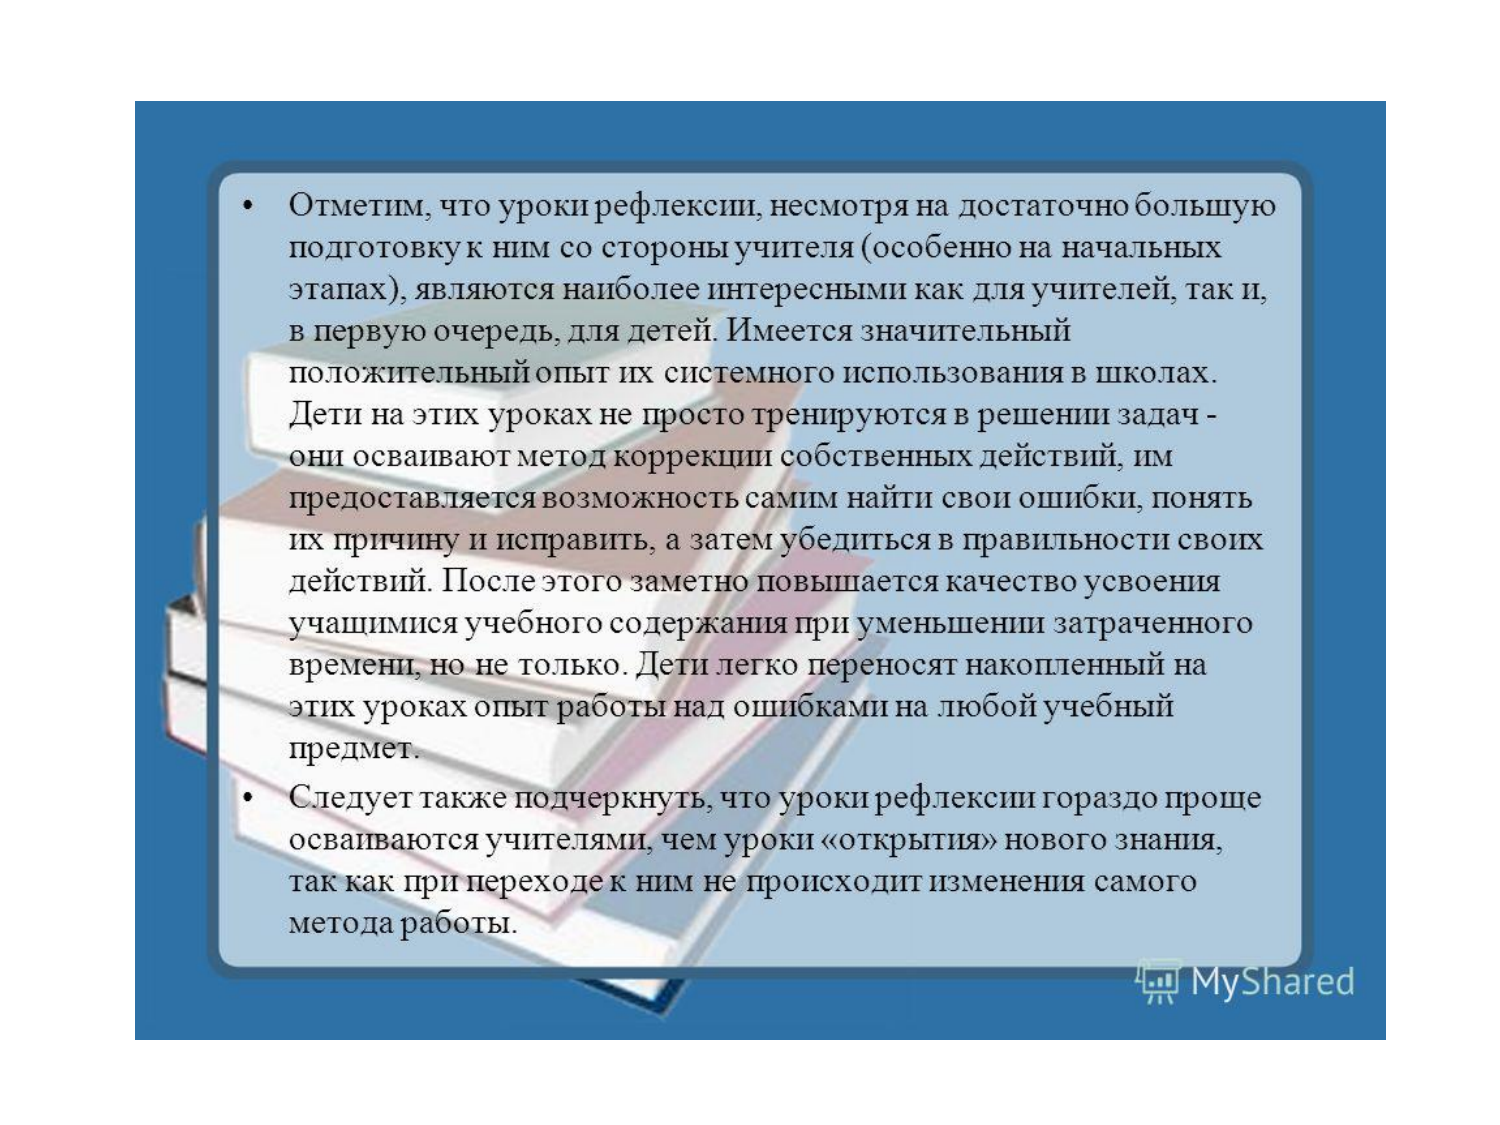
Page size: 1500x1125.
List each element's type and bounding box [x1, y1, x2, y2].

picture [135, 101, 1386, 1040]
